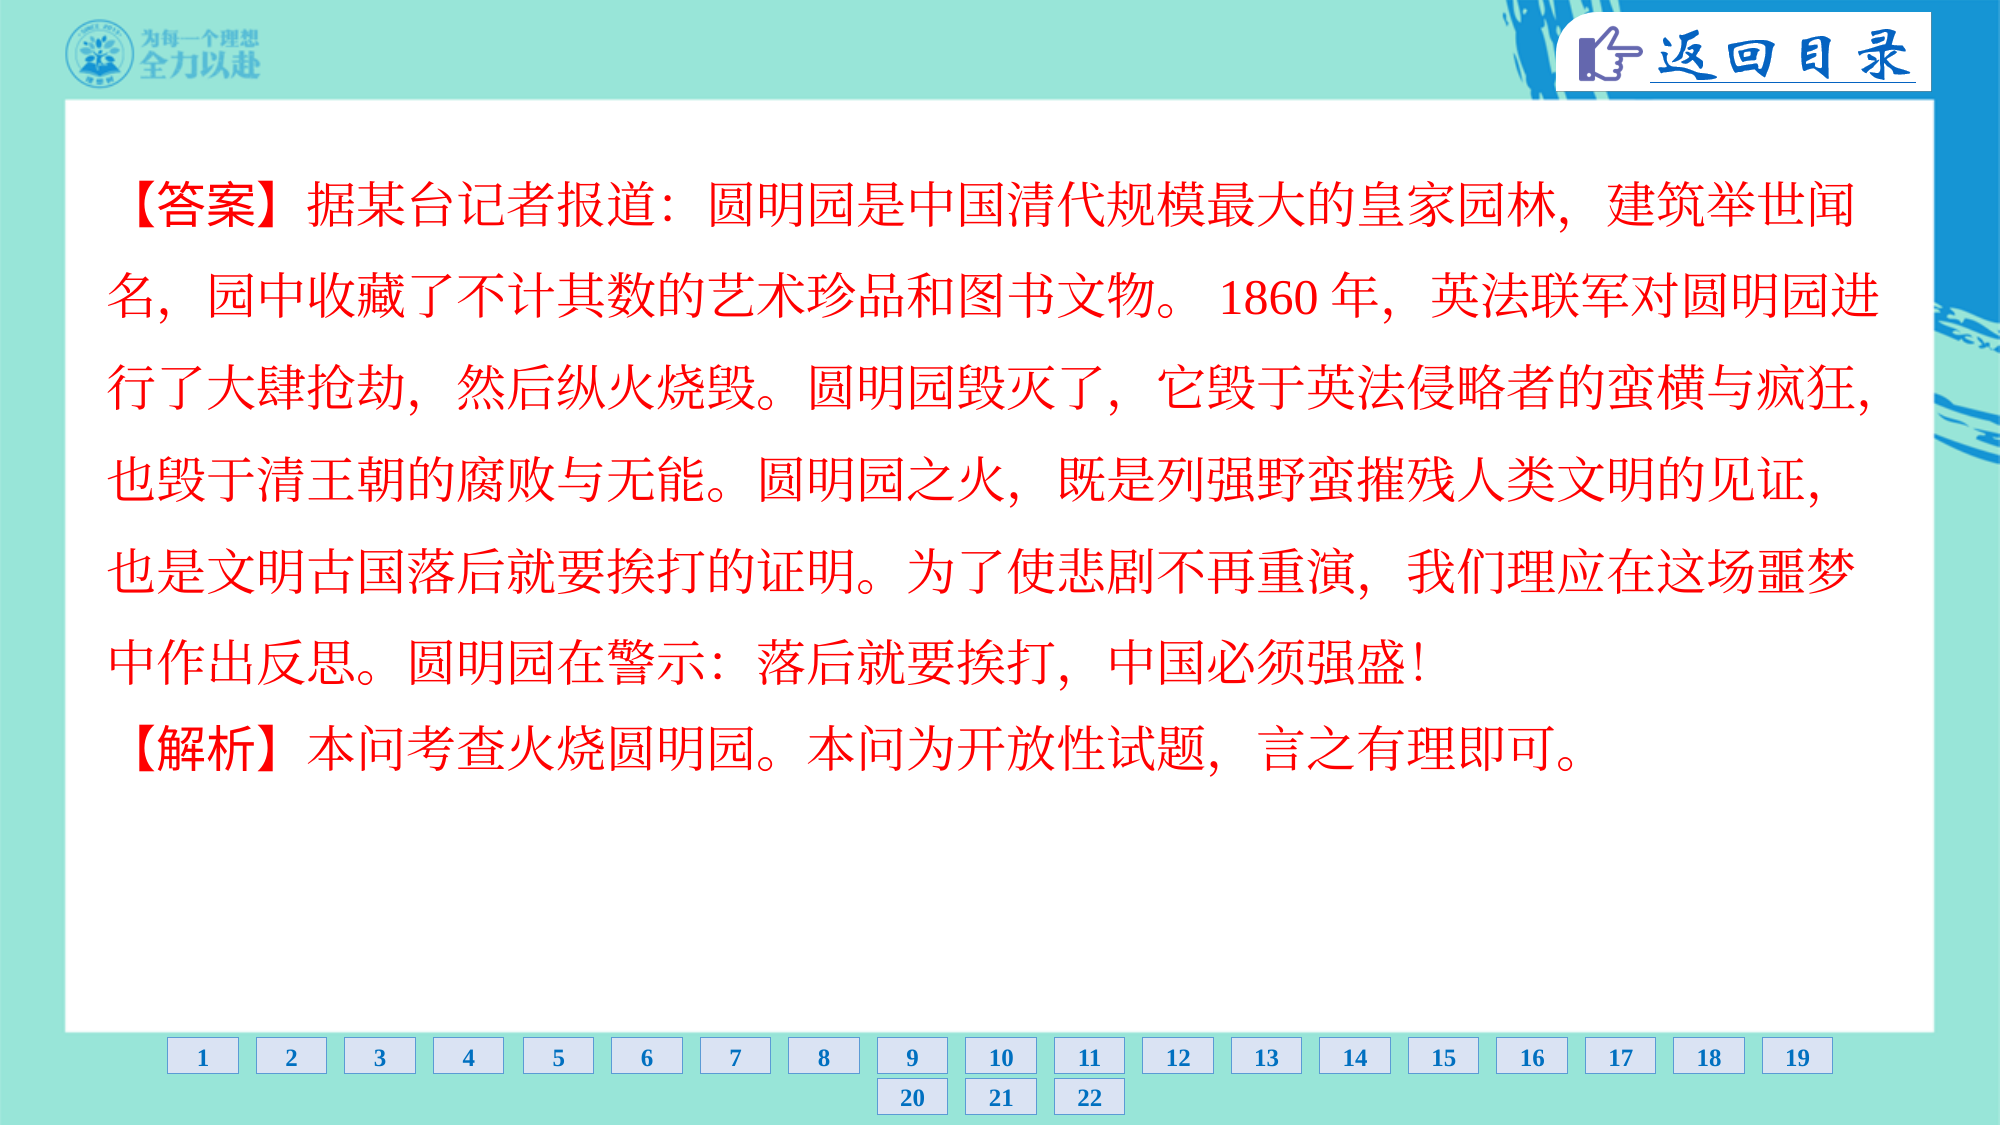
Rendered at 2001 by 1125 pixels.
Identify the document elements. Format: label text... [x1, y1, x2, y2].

text_box 【答案】据某台记者报道：圆明园是中国清代规模最大的皇家园林，建筑举世闻 名，园中收藏了不计其数的艺术珍品和图书文物。1860年，英法联军对圆明园进 行了大肆抢劫，然后纵火烧毁。圆明园毁灭了，它毁于英法侵略者的蛮横与疯狂， 也毁于清王朝的腐败与无能。圆明园之火，既是列强野蛮摧残人类文明的见证， 也是文明古国落后就要挨打的证明。为了使悲剧不再重演，我们理应在这场噩梦 中作出反思。圆明园在警示：落后就要挨打，中国必须强盛！ [106, 141, 1895, 689]
text_box 【解析】本问考查火烧圆明园。本问为开放性试题，言之有理即可。 [106, 689, 1895, 778]
picture [0, 0, 2000, 1125]
